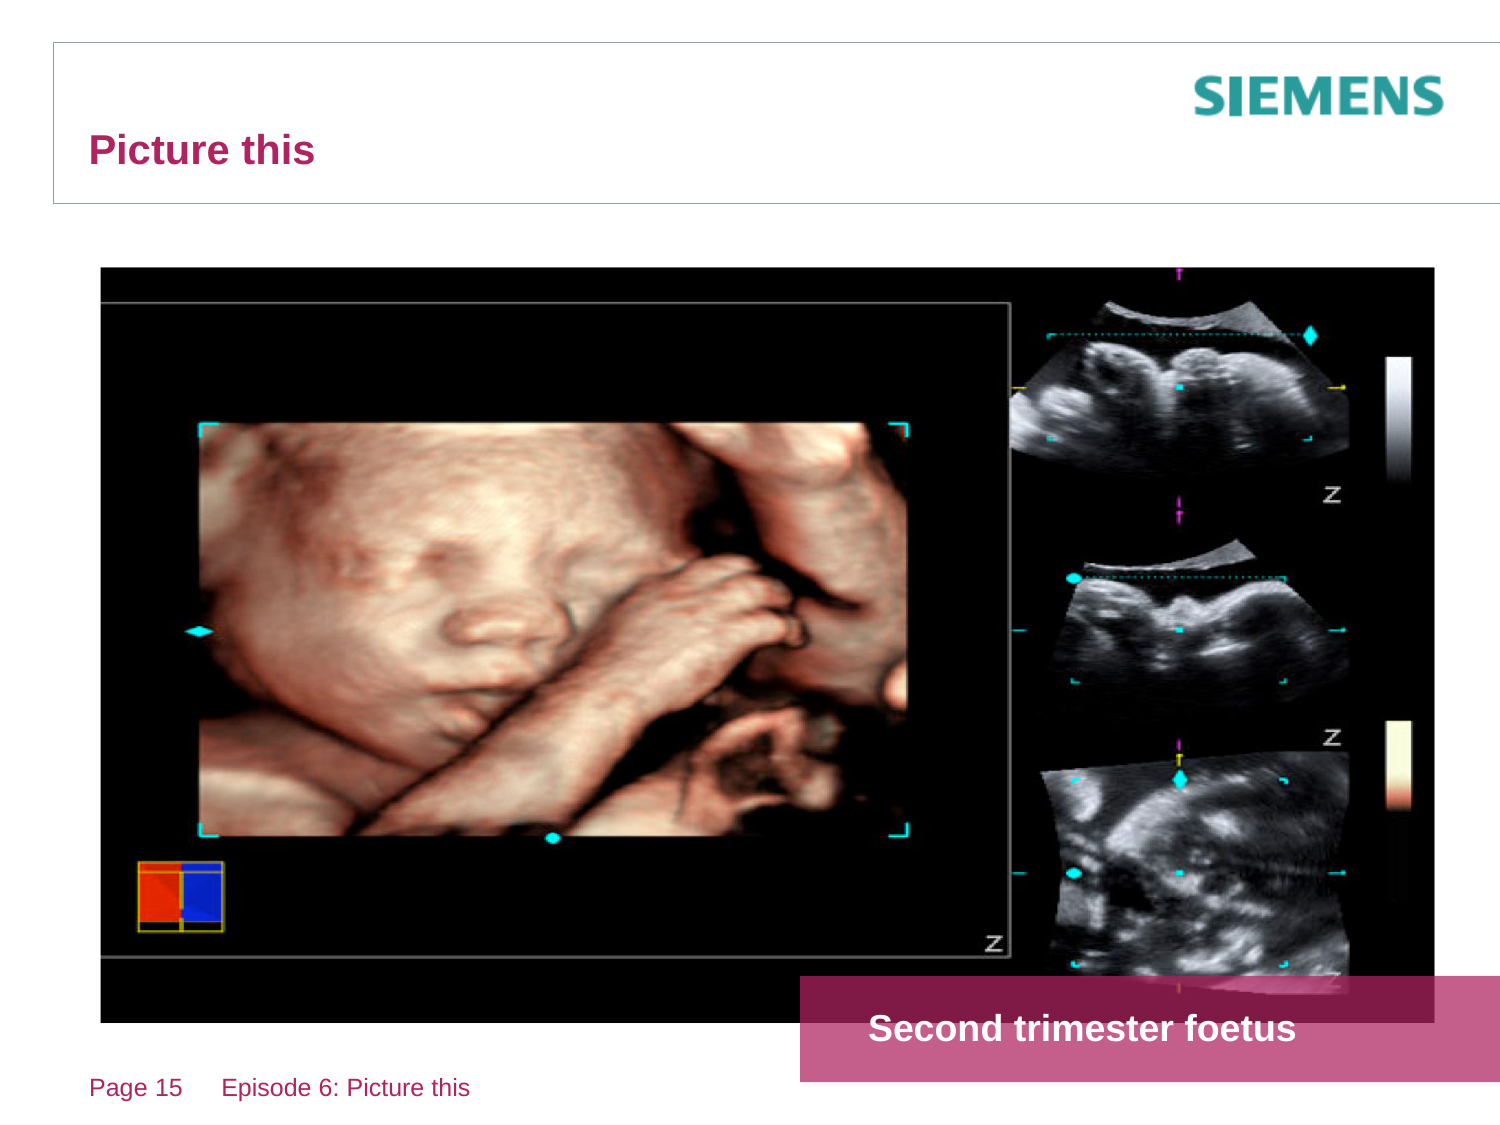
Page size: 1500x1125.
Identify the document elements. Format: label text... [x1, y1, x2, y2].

text_box [1440, 975, 1500, 1083]
picture [52, 42, 1500, 204]
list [100, 266, 1436, 1024]
slide_number Page 15 [74, 1064, 206, 1110]
text_box Second trimester foetus [868, 999, 1450, 1095]
text_box [800, 1032, 868, 1083]
text_box Episode 6: Picture this [206, 1064, 801, 1125]
